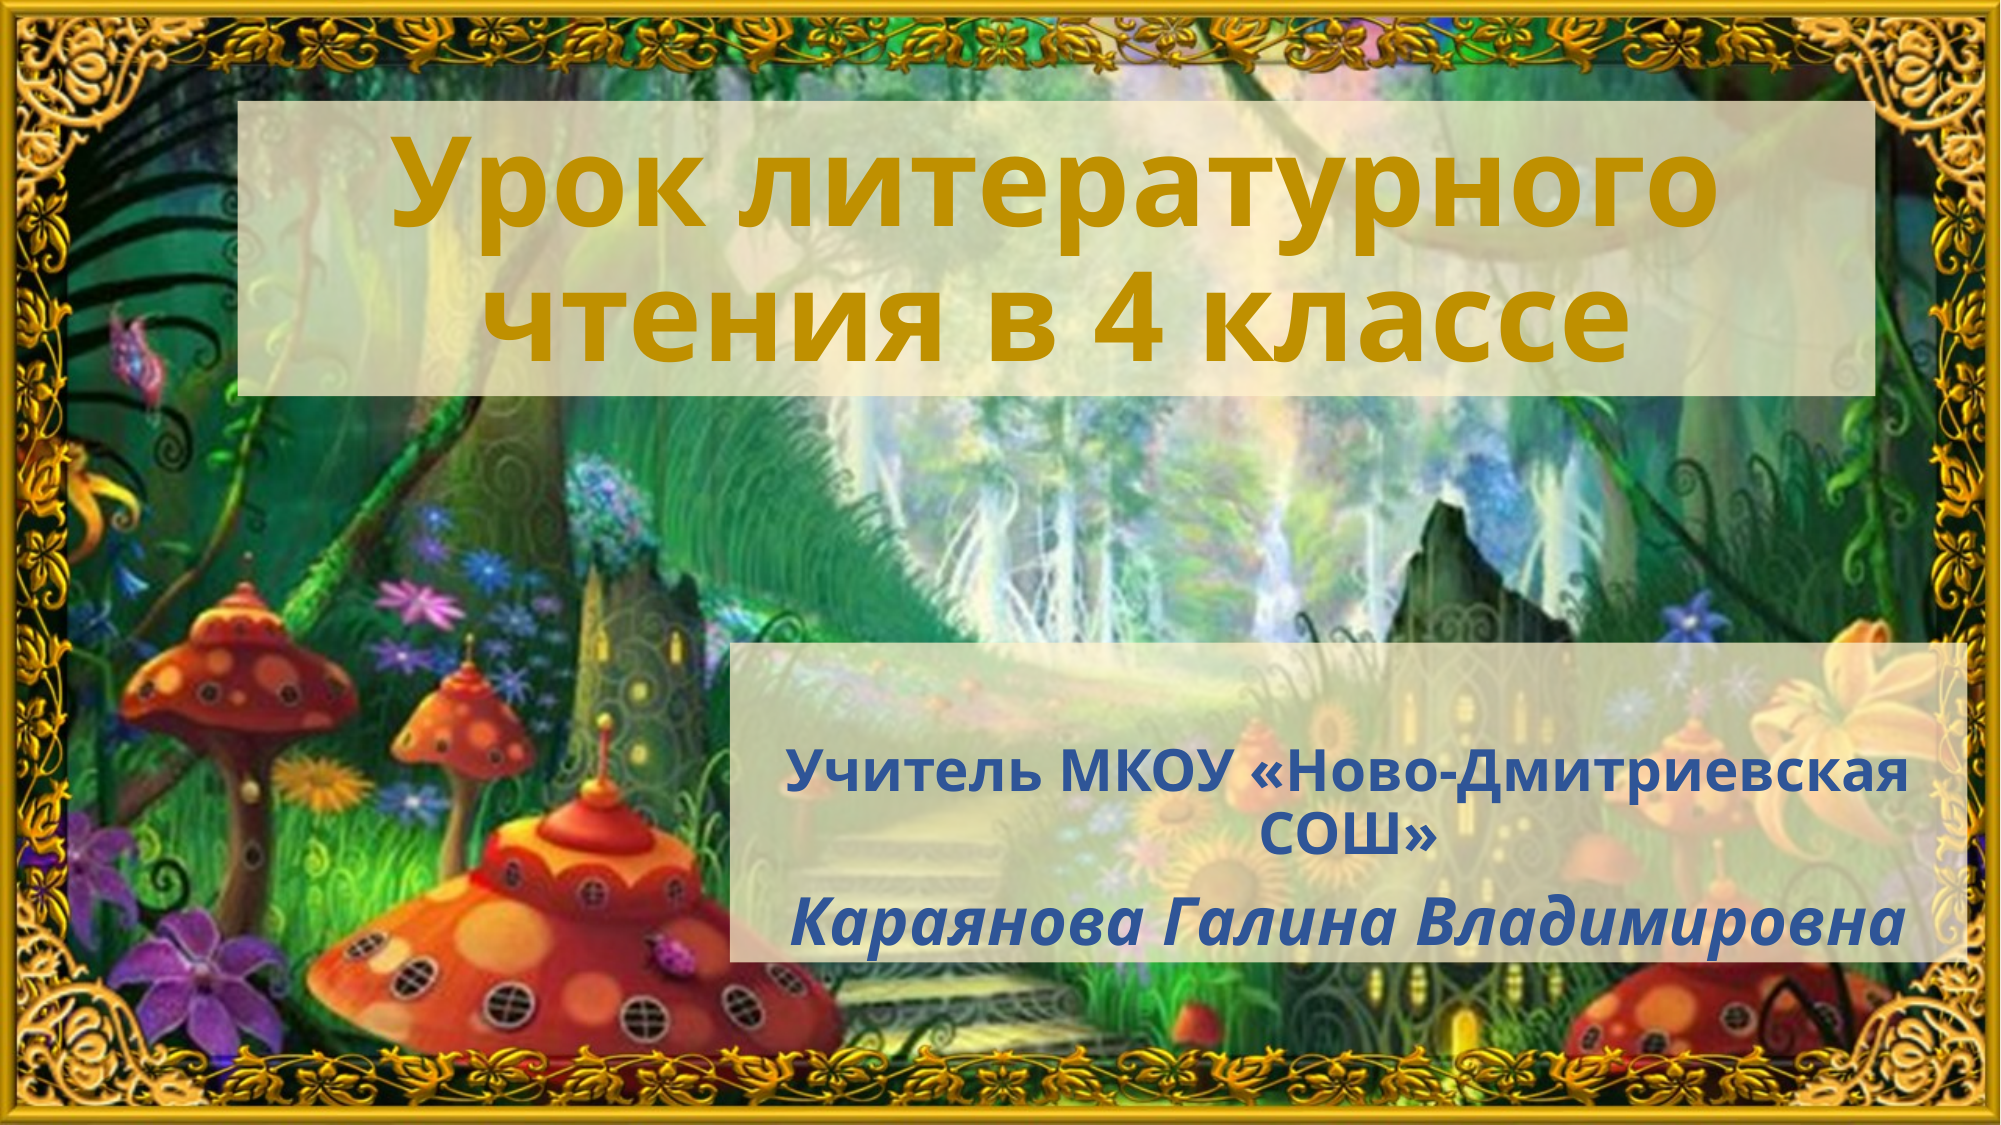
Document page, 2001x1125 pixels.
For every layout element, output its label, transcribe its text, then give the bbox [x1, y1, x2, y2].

title Урок литературного чтения в 4 классе [237, 100, 1876, 397]
subtitle Учитель МКОУ «Ново-Дмитриевская СОШ» Караянова Галина Владимировна [729, 642, 1968, 963]
picture [0, 0, 2001, 1125]
